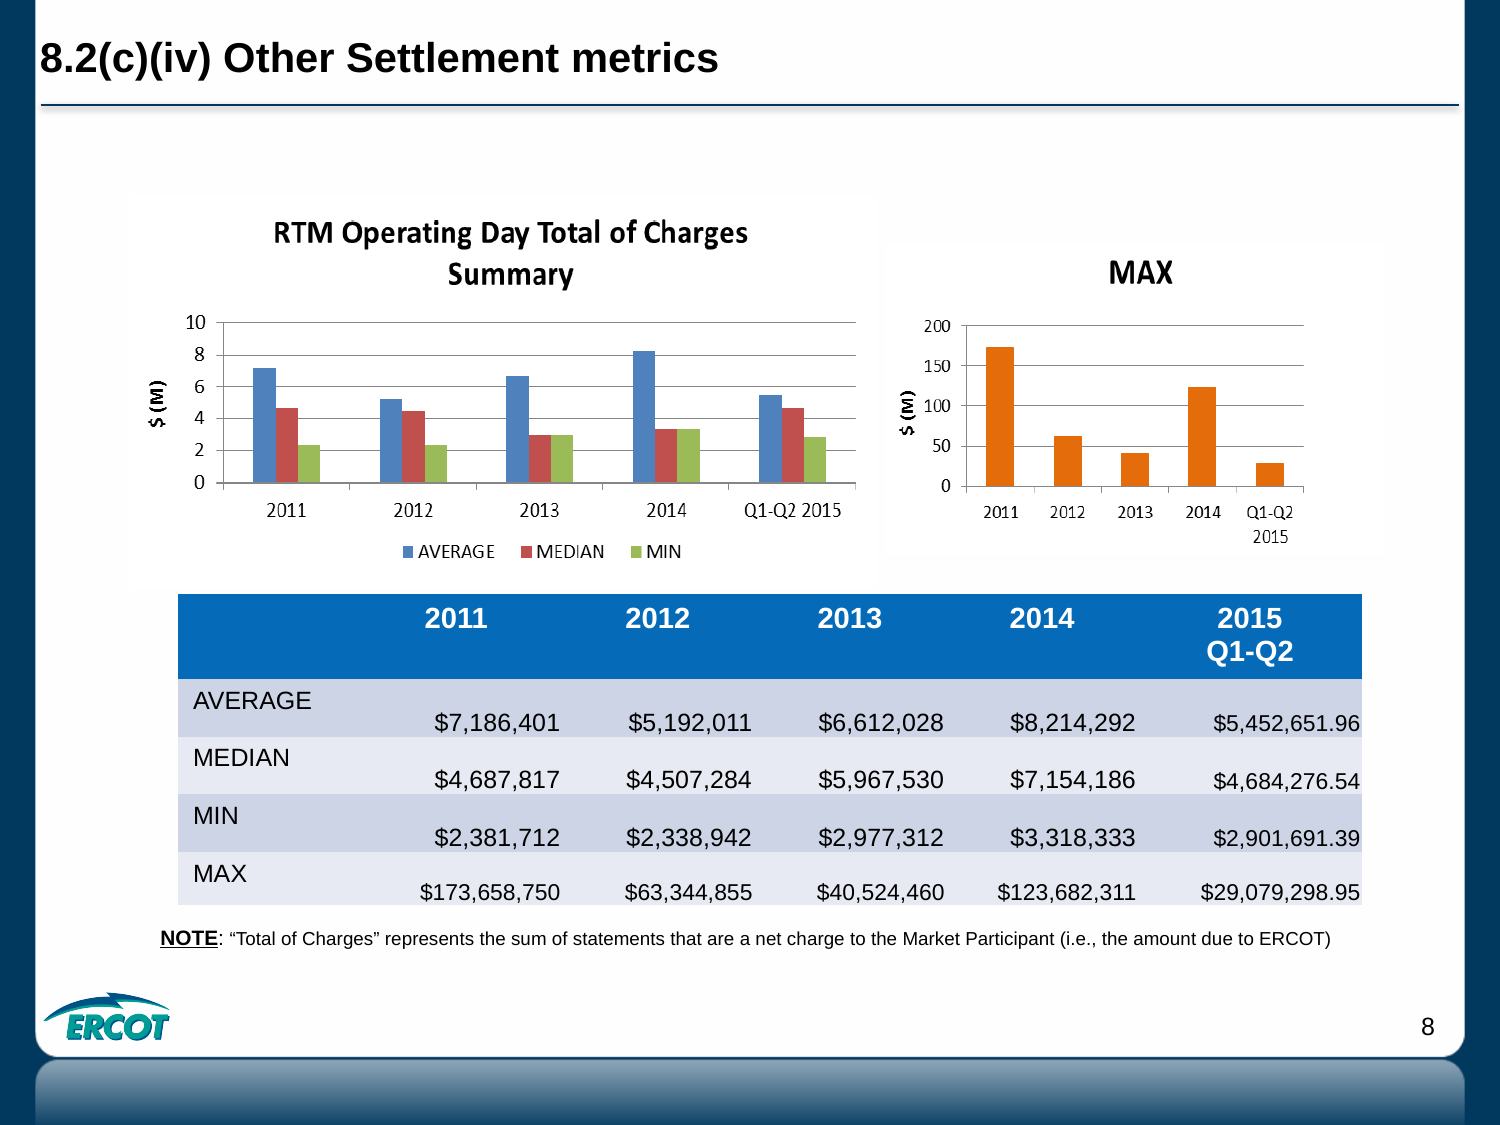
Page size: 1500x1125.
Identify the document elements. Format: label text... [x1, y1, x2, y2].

table_cell $4,507,284 [562, 737, 754, 794]
table_cell $4,684,276.54 [1138, 737, 1362, 794]
text_box [57, 142, 1424, 382]
table_cell $5,452,651.96 [1138, 679, 1362, 737]
table_cell $2,977,312 [754, 794, 946, 852]
table_cell $173,658,750 [350, 852, 562, 905]
table_header [178, 598, 350, 679]
table_cell MEDIAN [178, 737, 350, 794]
table_cell $123,682,311 [946, 852, 1138, 905]
table_cell AVERAGE [178, 679, 350, 737]
picture [35, 0, 1465, 1125]
table_header 2012 [562, 598, 754, 679]
table_cell $7,186,401 [350, 679, 562, 737]
table_cell $6,612,028 [754, 679, 946, 737]
table_cell $5,192,011 [562, 679, 754, 737]
table_cell $4,687,817 [350, 737, 562, 794]
title 8.2(c)(iv) Other Settlement metrics [24, 0, 1450, 113]
table_cell $63,344,855 [562, 852, 754, 905]
table_cell $2,338,942 [562, 794, 754, 852]
table_header 2014 [946, 594, 1138, 679]
table_cell $2,901,691.39 [1138, 794, 1362, 852]
table_cell $5,967,530 [754, 737, 946, 794]
table_header 2011 [350, 598, 562, 679]
table_cell $2,381,712 [350, 794, 562, 852]
table_cell $3,318,333 [946, 794, 1138, 852]
table_header 2015 Q1-Q2 [1138, 594, 1362, 679]
text_box NOTE: “Total of Charges” represents the sum of statements that are a net charge to the Market Participant (i.e., the amount due to ERCOT) [145, 917, 1363, 958]
table_cell $29,079,298.95 [1138, 852, 1362, 905]
table_cell $7,154,186 [946, 737, 1138, 794]
table_header 2013 [754, 594, 946, 679]
table_cell $40,524,460 [754, 852, 946, 905]
table_cell $8,214,292 [946, 679, 1138, 737]
table_cell MIN [178, 794, 350, 852]
table_cell MAX [178, 852, 350, 905]
